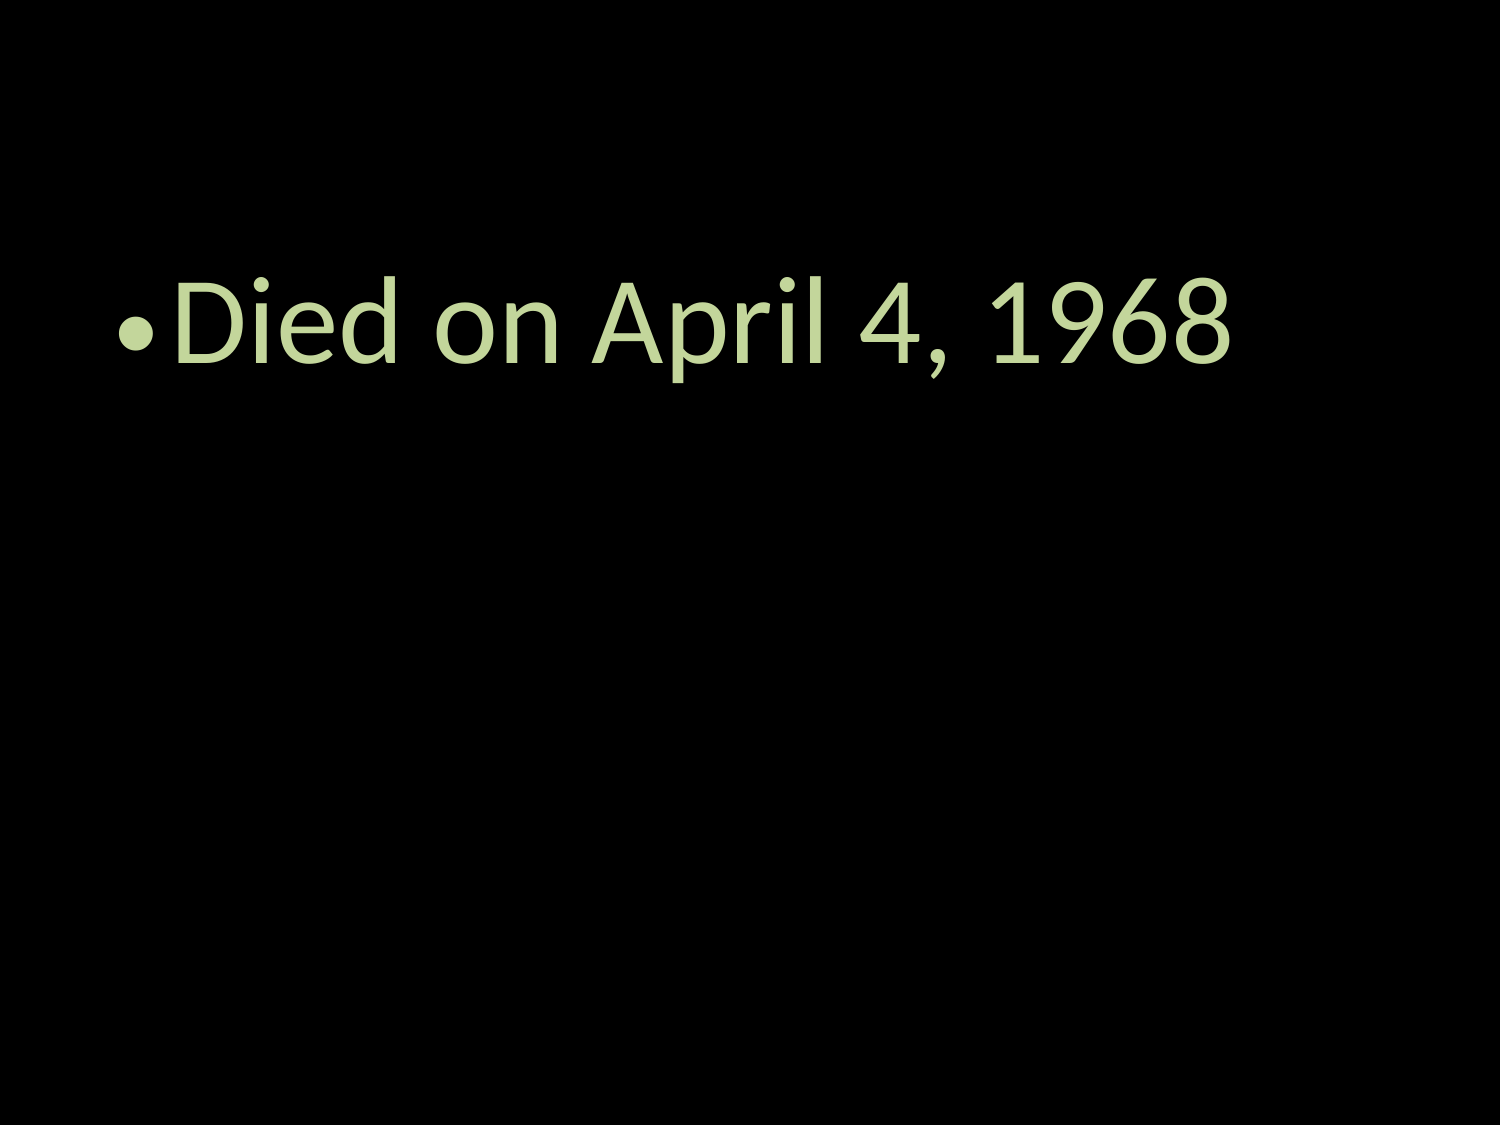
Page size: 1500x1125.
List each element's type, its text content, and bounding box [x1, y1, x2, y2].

list Died on April 4, 1968 [0, 262, 1350, 1005]
